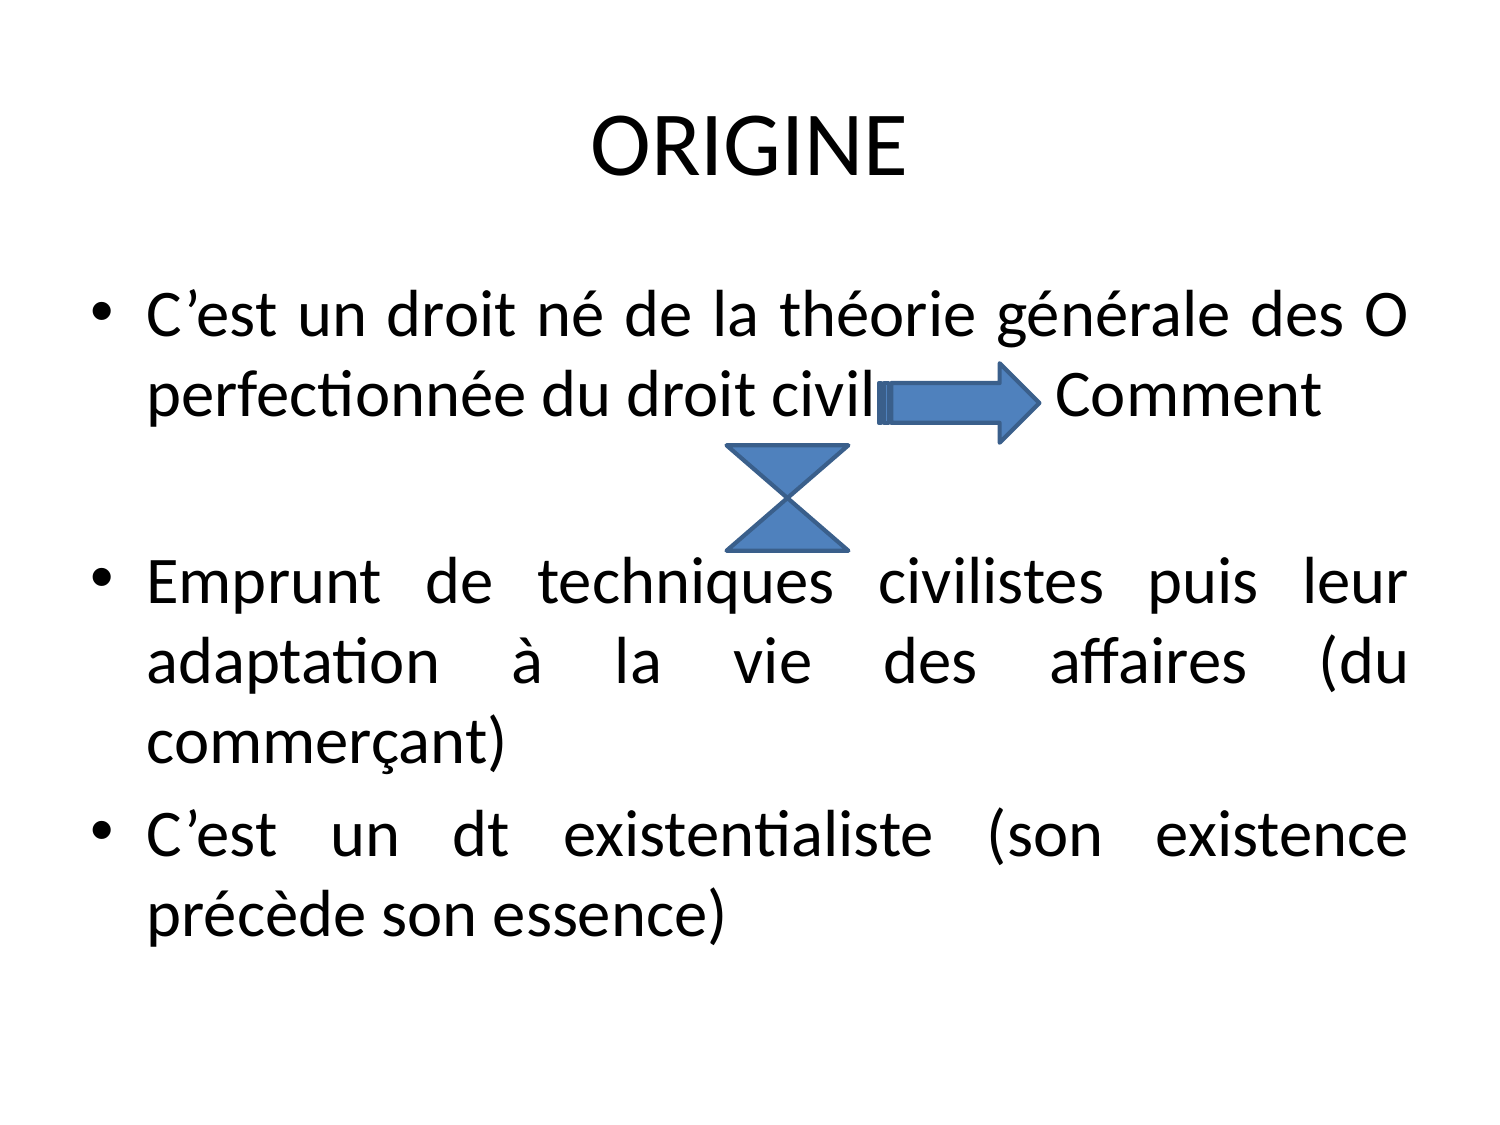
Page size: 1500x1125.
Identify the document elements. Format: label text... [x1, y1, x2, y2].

title ORIGINE [75, 45, 1425, 233]
text_box [724, 443, 851, 553]
list C’est un droit né de la théorie générale des O perfectionnée du droit civil Comment Emprunt de techniques civilistes puis leur adaptation à la vie des affaires (du commerçant) C’est un dt existentialiste (son existence précède son essence) [75, 262, 1425, 1005]
text_box [877, 361, 1042, 445]
